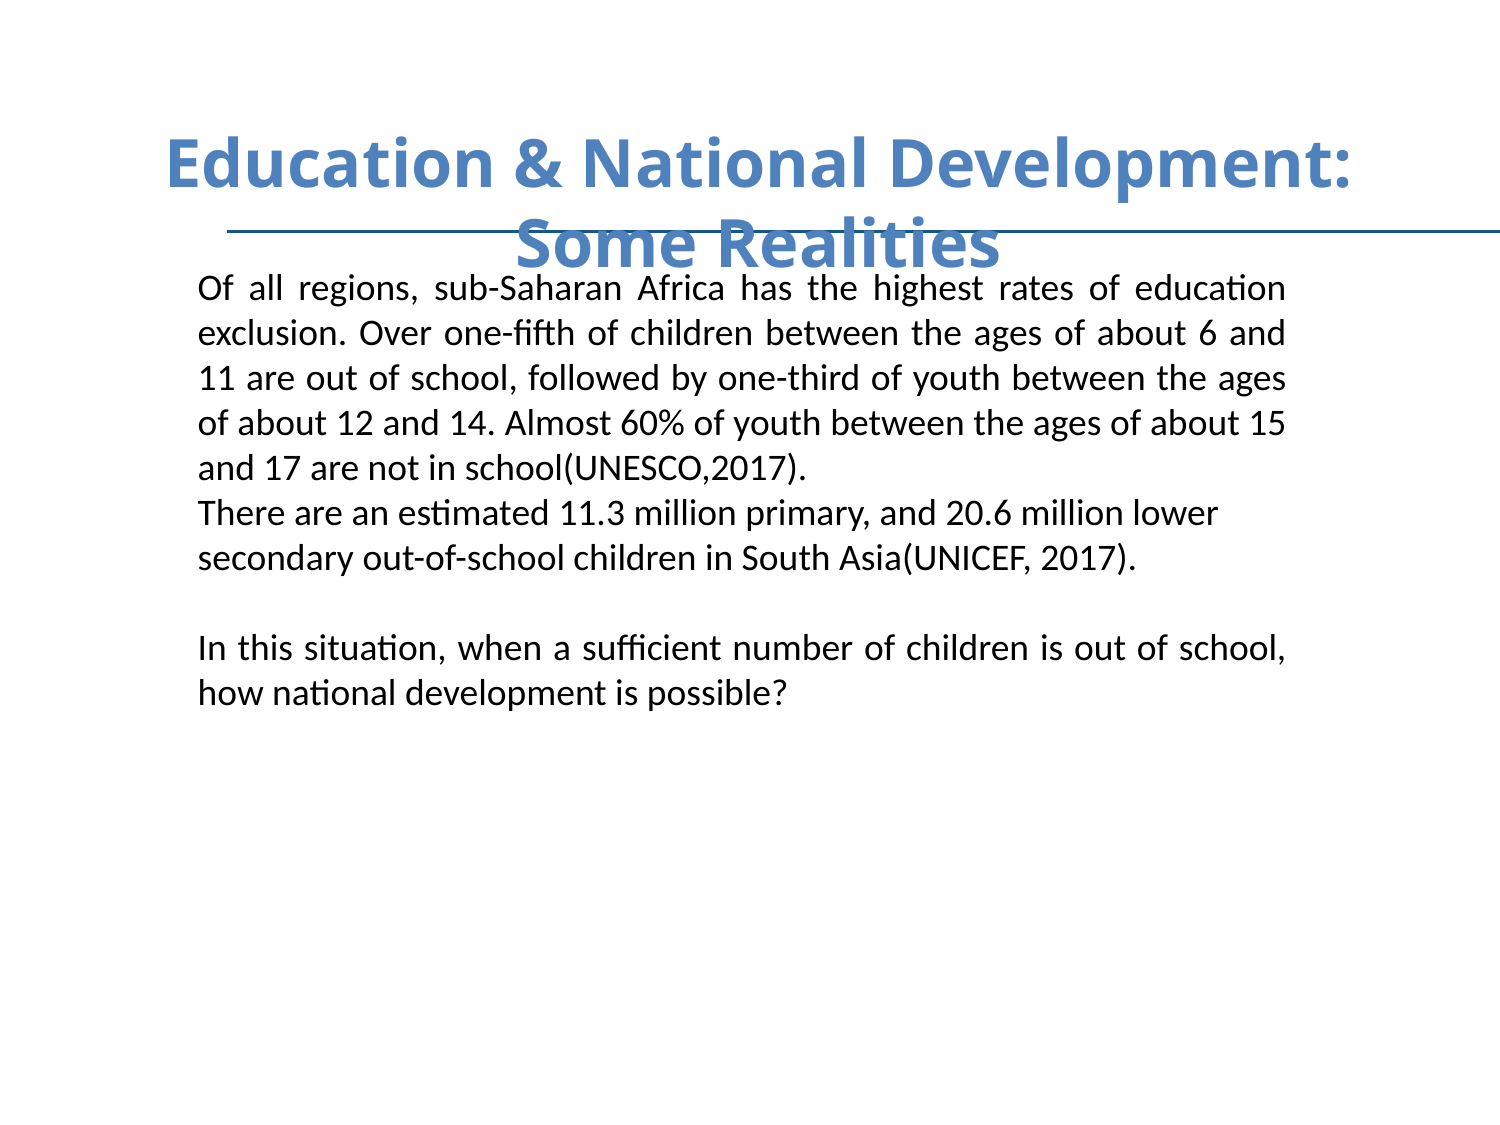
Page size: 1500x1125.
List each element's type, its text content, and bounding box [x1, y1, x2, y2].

text_box Of all regions, sub-Saharan Africa has the highest rates of education exclusion. Over one-fifth of children between the ages of about 6 and 11 are out of school, followed by one-third of youth between the ages of about 12 and 14. Almost 60% of youth between the ages of about 15 and 17 are not in school(UNESCO,2017). There are an estimated 11.3 million primary, and 20.6 million lower secondary out-of-school children in South Asia(UNICEF, 2017). In this situation, when a sufficient number of children is out of school, how national development is possible? [183, 255, 1303, 766]
text_box Education & National Development: Some Realities [64, 113, 1453, 289]
